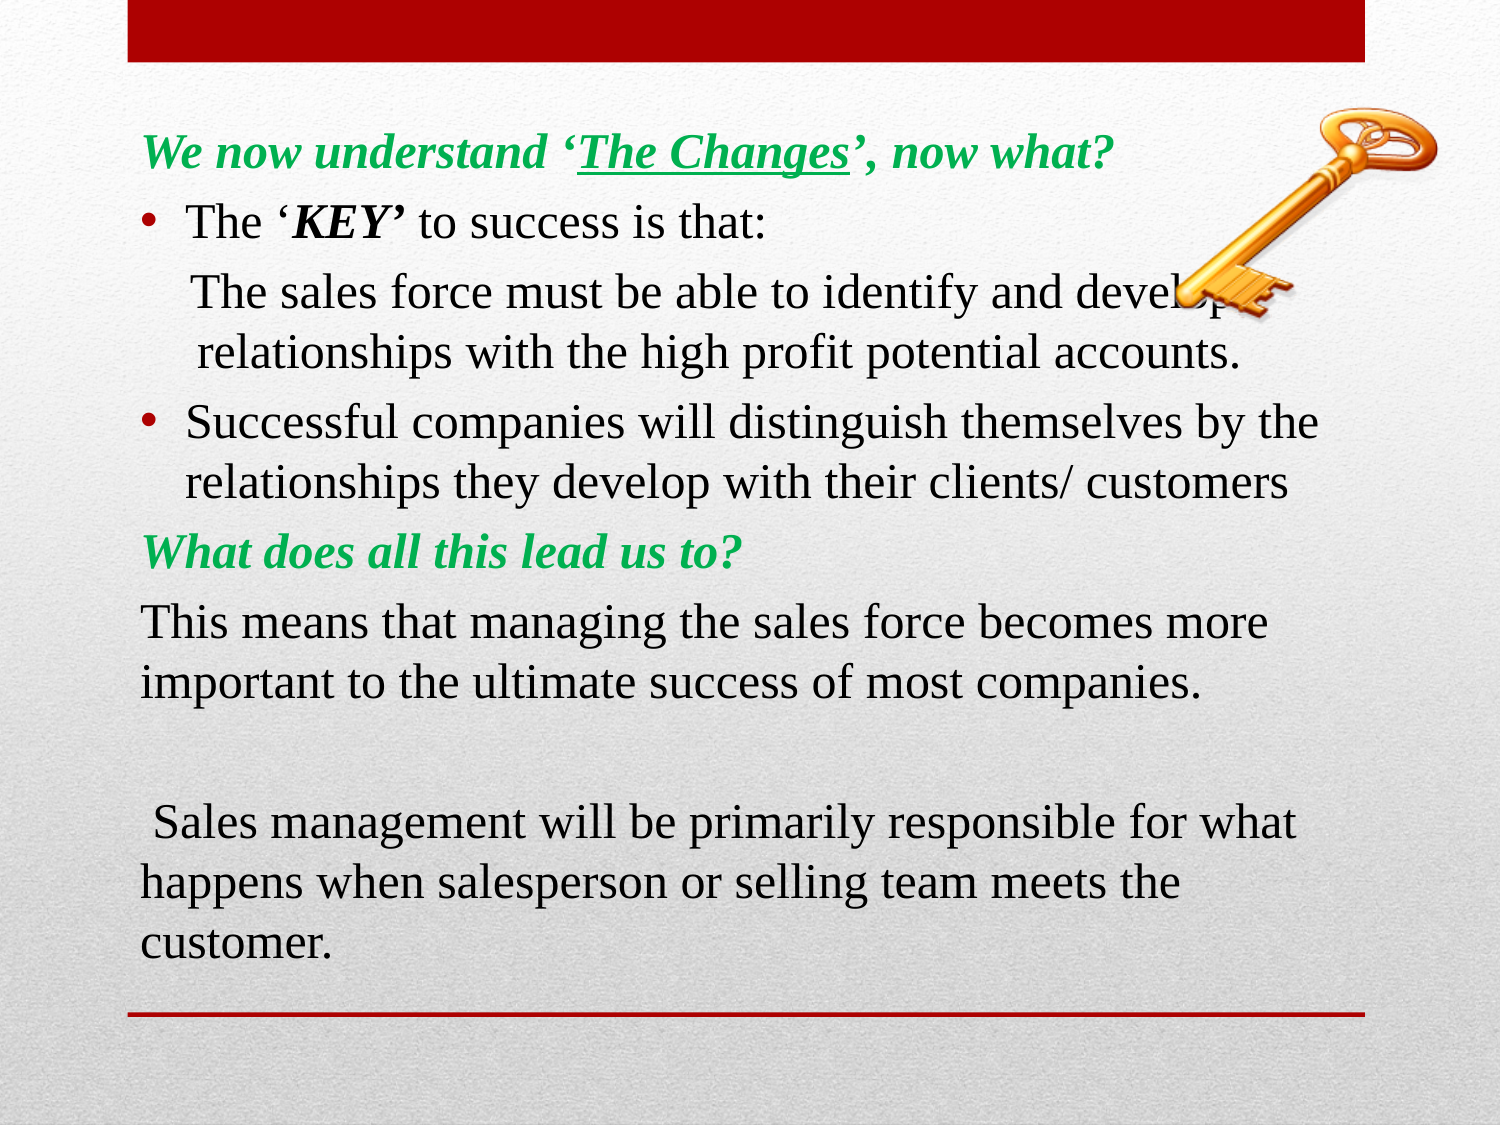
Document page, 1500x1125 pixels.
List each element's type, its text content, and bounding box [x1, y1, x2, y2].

picture [1164, 74, 1448, 358]
list We now understand ‘The Changes’, now what? The ‘KEY’ to success is that: The sales force must be able to identify and develop relationships with the high profit potential accounts. Successful companies will distinguish themselves by the relationships they develop with their clients/ customers What does all this lead us to? This means that managing the sales force becomes more important to the ultimate success of most companies. Sales management will be primarily responsible for what happens when salesperson or selling team meets the customer. [125, 87, 1400, 1000]
